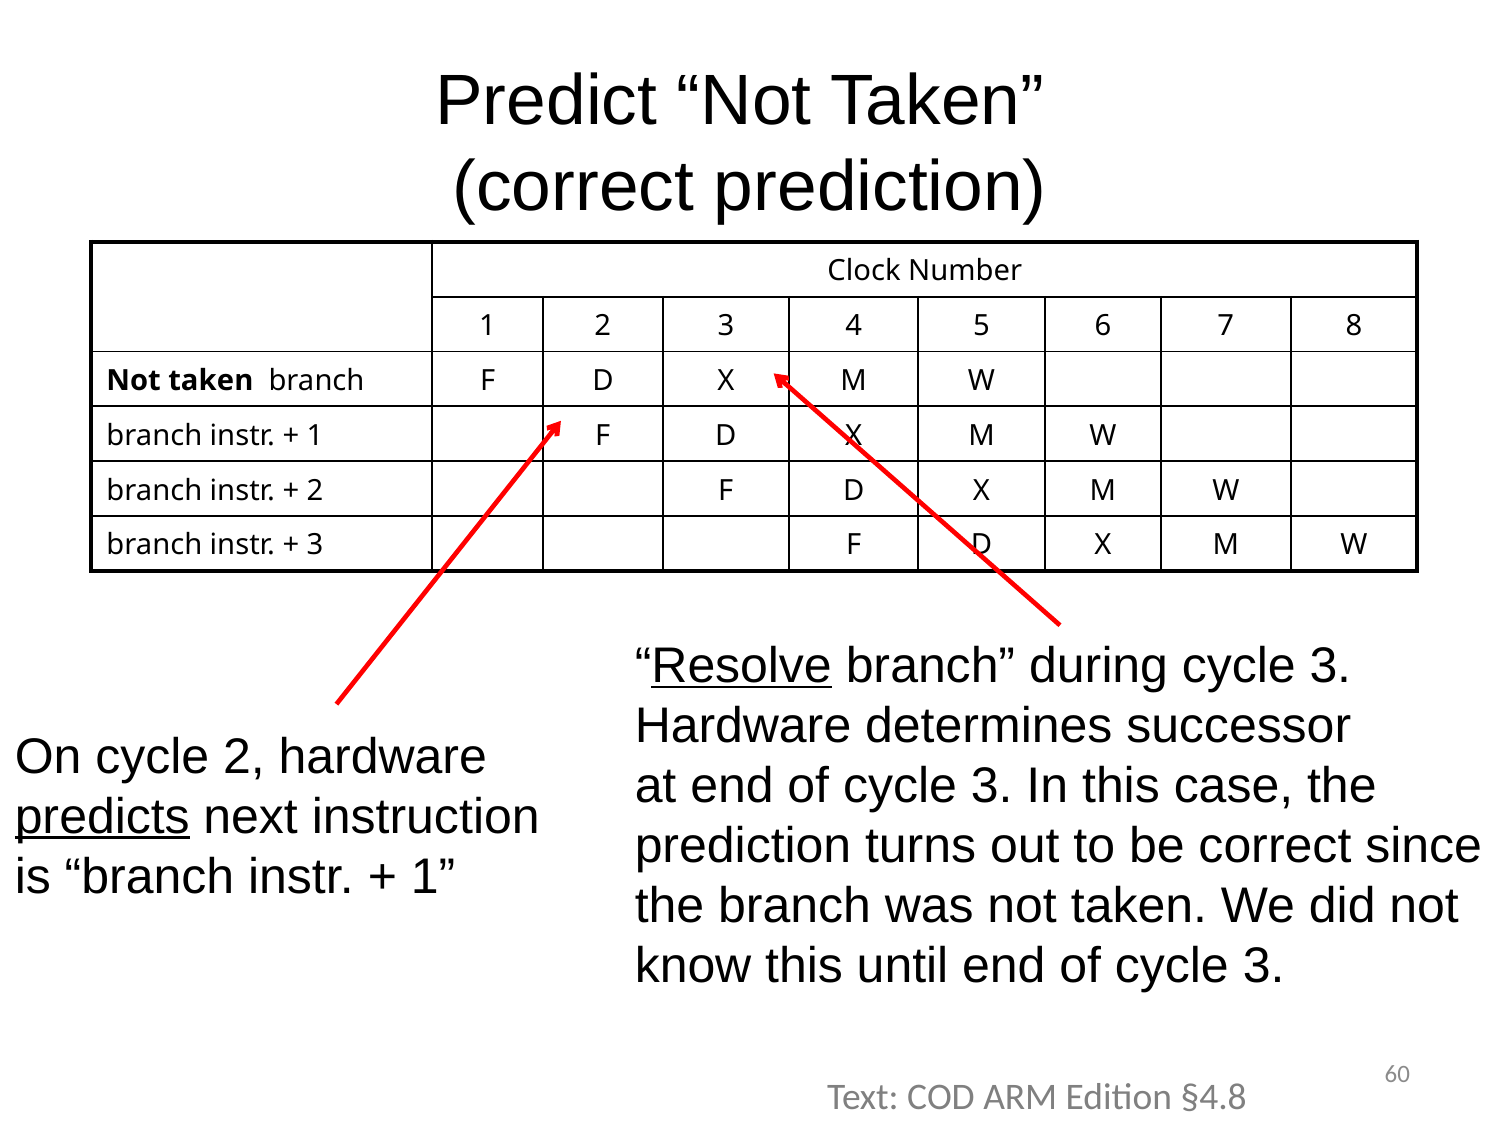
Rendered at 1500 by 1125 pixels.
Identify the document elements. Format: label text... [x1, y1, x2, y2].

table_header Clock Number [433, 244, 1415, 296]
table_cell F [433, 352, 542, 405]
table_cell 8 [1292, 298, 1415, 351]
table_cell D [544, 352, 662, 405]
table_cell M [1049, 462, 1160, 515]
text_box “Resolve branch” during cycle 3. Hardware determines successor at end of cycle 3. In this case, the prediction turns out to be correct since the branch was not taken. We did not know this until end of cycle 3. [620, 625, 1500, 1060]
table_cell X [664, 352, 788, 405]
table_cell branch instr. + 2 [93, 462, 301, 515]
table_cell 3 [664, 298, 788, 351]
table_cell Not taken branch [93, 352, 431, 405]
table_cell [1292, 462, 1415, 515]
table_cell [1292, 407, 1415, 460]
table_cell W [1162, 462, 1290, 515]
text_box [790, 355, 1044, 643]
table_cell [1292, 352, 1415, 405]
table_cell W [1049, 407, 1160, 460]
table_cell F [544, 407, 662, 460]
title Predict “Not Taken” (correct prediction) [75, 45, 1425, 233]
table_cell 5 [919, 298, 1044, 351]
table_cell [664, 517, 785, 569]
table_cell D [664, 407, 785, 460]
table_cell [1046, 352, 1160, 405]
text_box Text: COD ARM Edition §4.8 [812, 1064, 1350, 1125]
table_cell 6 [1046, 298, 1160, 351]
table_cell [596, 517, 662, 569]
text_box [306, 449, 591, 675]
table_cell [433, 407, 542, 448]
table_cell 4 [790, 298, 917, 351]
table_cell M [1162, 517, 1290, 569]
table_cell [596, 462, 662, 515]
table_cell F [664, 462, 785, 515]
table_cell [1162, 352, 1290, 405]
table_cell branch instr. + 3 [93, 517, 301, 569]
table_cell X [1049, 517, 1160, 569]
table_cell 7 [1162, 298, 1290, 351]
table_cell [1162, 407, 1290, 460]
table_cell branch instr. + 1 [93, 407, 431, 460]
text_box On cycle 2, hardware predicts next instruction is “branch instr. + 1” [0, 716, 597, 1031]
table_cell W [1292, 517, 1415, 569]
table_header [93, 244, 431, 351]
table_cell 2 [544, 298, 662, 351]
table_cell 1 [433, 298, 542, 351]
slide_number 60 [1074, 1042, 1425, 1103]
